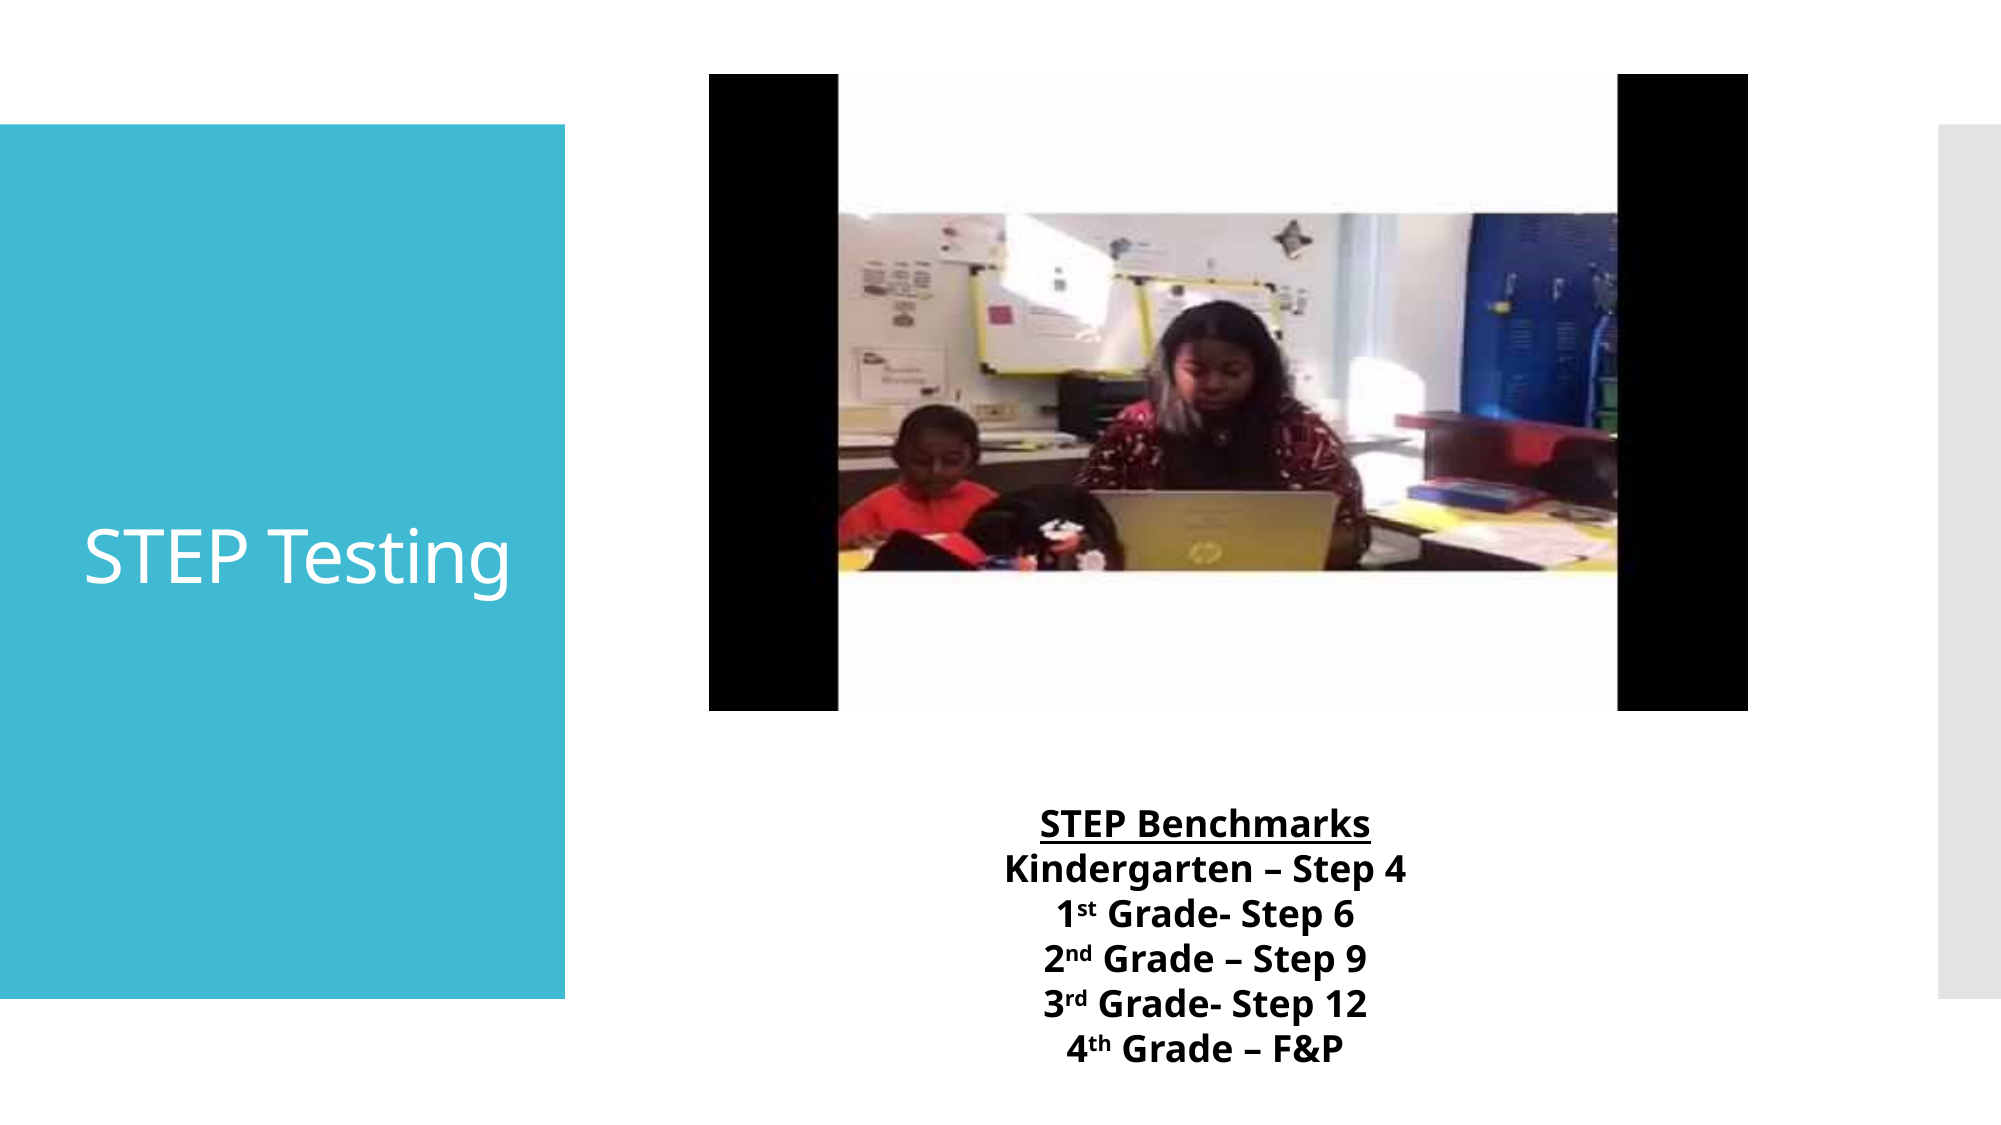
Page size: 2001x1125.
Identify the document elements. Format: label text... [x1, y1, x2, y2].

title STEP Testing [68, 182, 553, 937]
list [708, 73, 1749, 712]
text_box STEP Benchmarks Kindergarten – Step 4 1st Grade- Step 6 2nd Grade – Step 9 3rd Grade- Step 12 4th Grade – F&P [583, 793, 1827, 1078]
